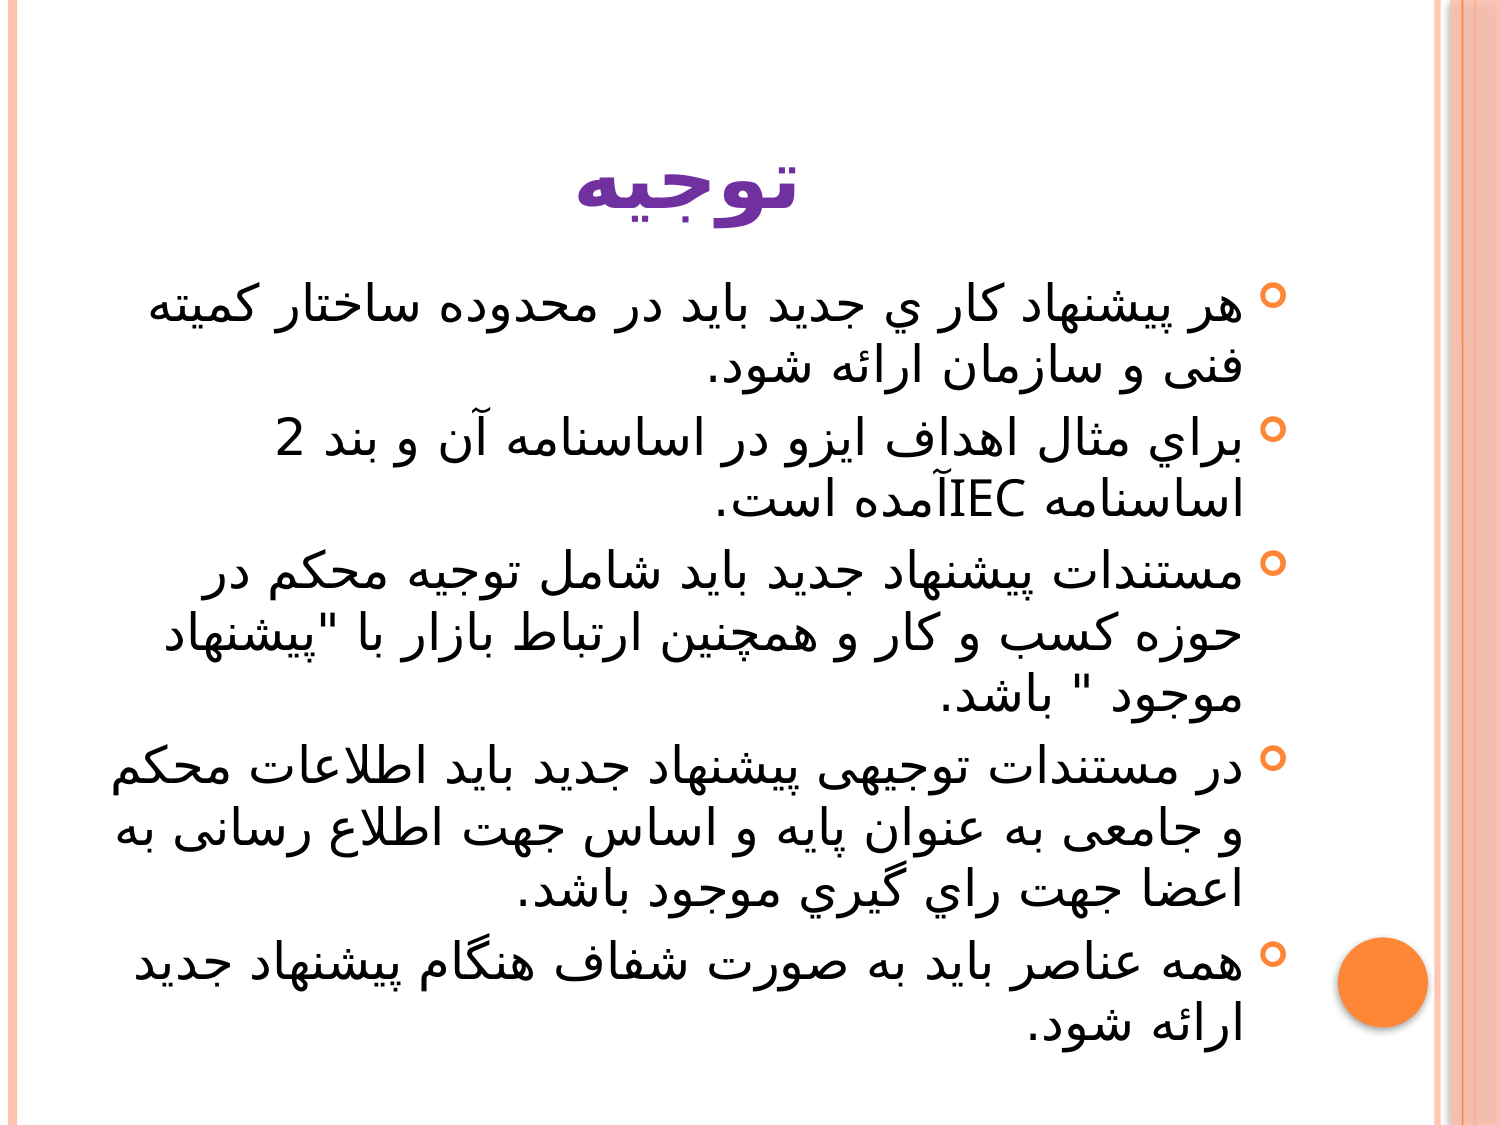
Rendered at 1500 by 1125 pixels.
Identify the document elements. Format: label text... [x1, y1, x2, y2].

title توجیه [75, 45, 1300, 233]
list هر پیشنهاد کار ي جدید باید در محدوده ساختار کمیته فنی و سازمان ارائه شود. براي مثال اهداف ایزو در اساسنامه آن و بند 2 اساسنامه IECآمده است. مستندات پیشنهاد جدید باید شامل توجیه محکم در حوزه کسب و کار و همچنین ارتباط بازار با "پیشنهاد موجود " باشد. در مستندات توجیهی پیشنهاد جدید باید اطلاعات محکم و جامعی به عنوان پایه و اساس جهت اطلاع رسانی به اعضا جهت راي گیري موجود باشد. همه عناصر باید به صورت شفاف هنگام پیشنهاد جدید ارائه شود. [75, 262, 1300, 1062]
